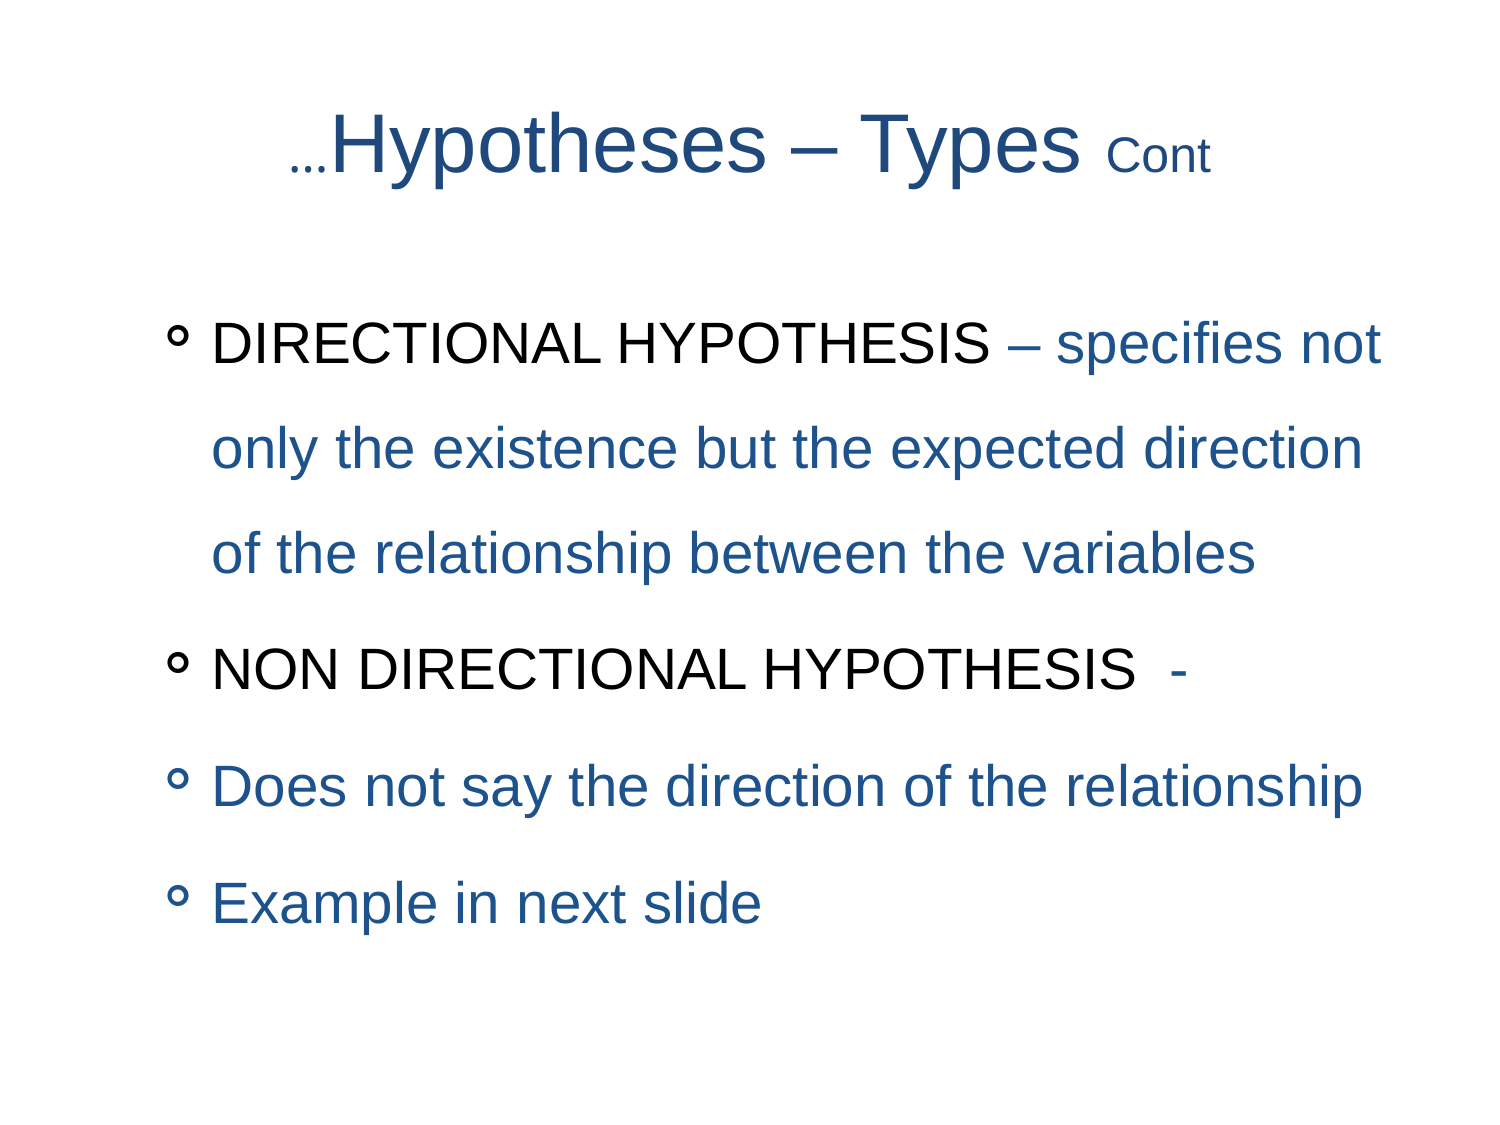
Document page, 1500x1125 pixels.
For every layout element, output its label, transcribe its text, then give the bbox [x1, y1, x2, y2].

title Hypotheses – Types Cont… [75, 45, 1425, 233]
list DIRECTIONAL HYPOTHESIS – specifies not only the existence but the expected direction of the relationship between the variables NON DIRECTIONAL HYPOTHESIS - Does not say the direction of the relationship Example in next slide [75, 262, 1425, 1005]
